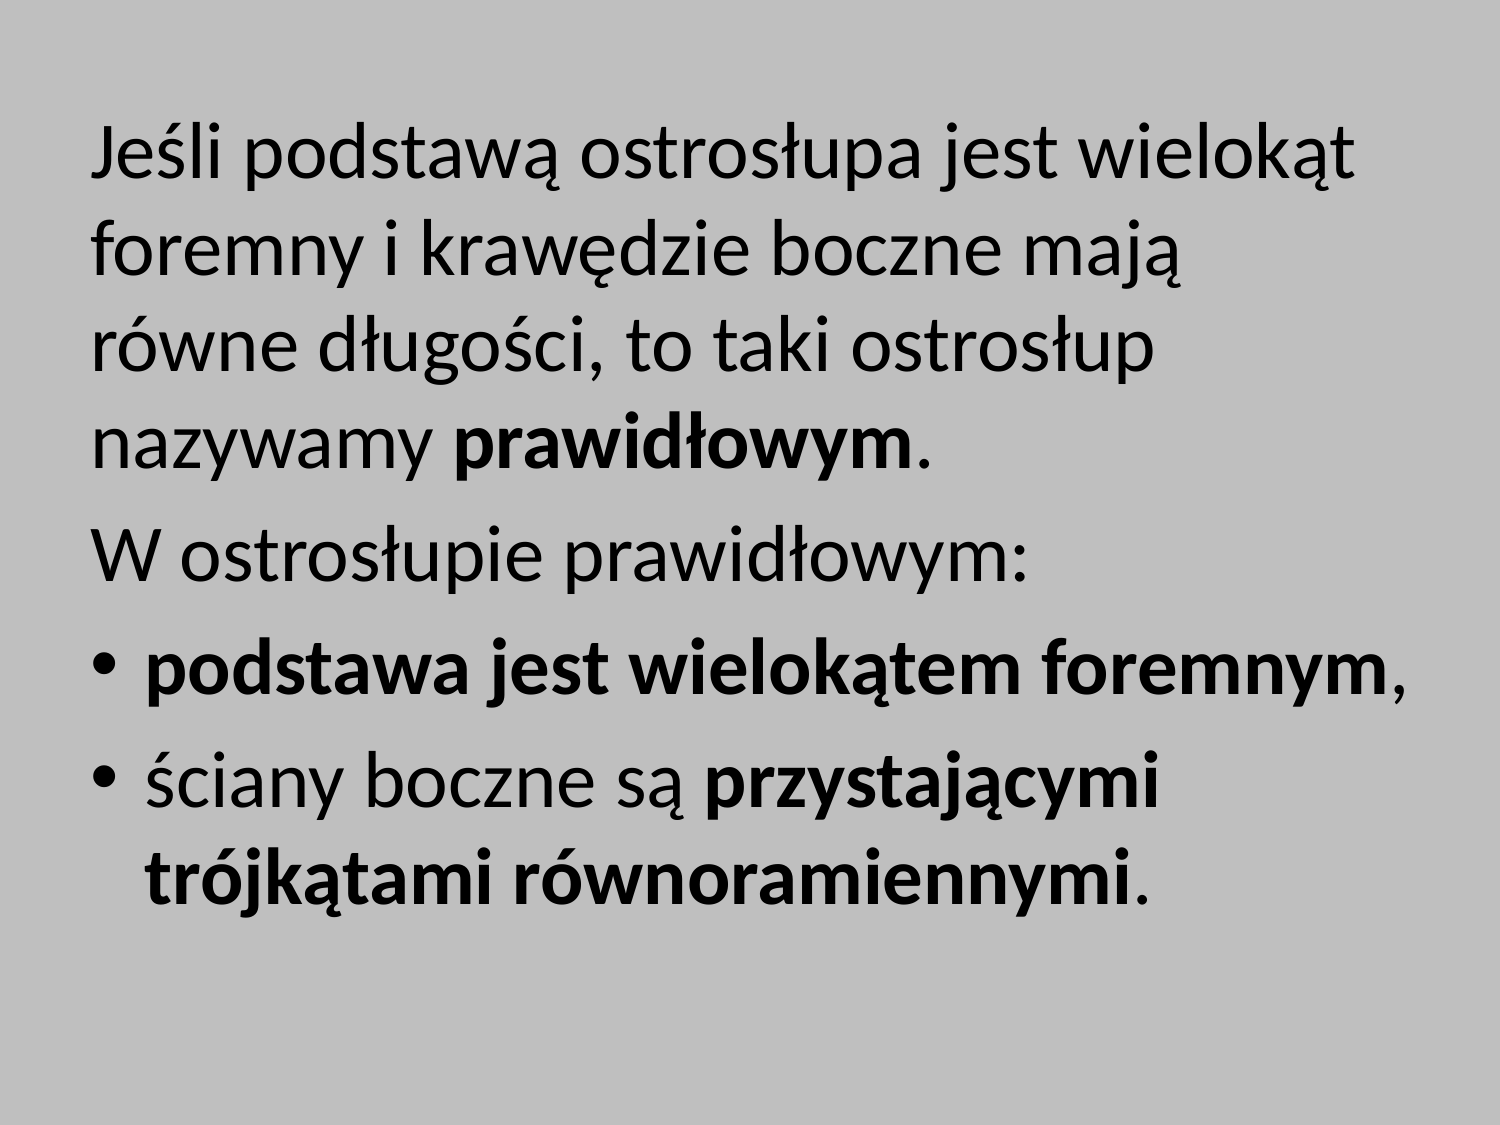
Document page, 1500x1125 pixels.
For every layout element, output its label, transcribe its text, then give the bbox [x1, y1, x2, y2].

list Jeśli podstawą ostrosłupa jest wielokąt foremny i krawędzie boczne mają równe długości, to taki ostrosłup nazywamy prawidłowym. W ostrosłupie prawidłowym: podstawa jest wielokątem foremnym, ściany boczne są przystającymi trójkątami równoramiennymi. [75, 90, 1425, 1005]
